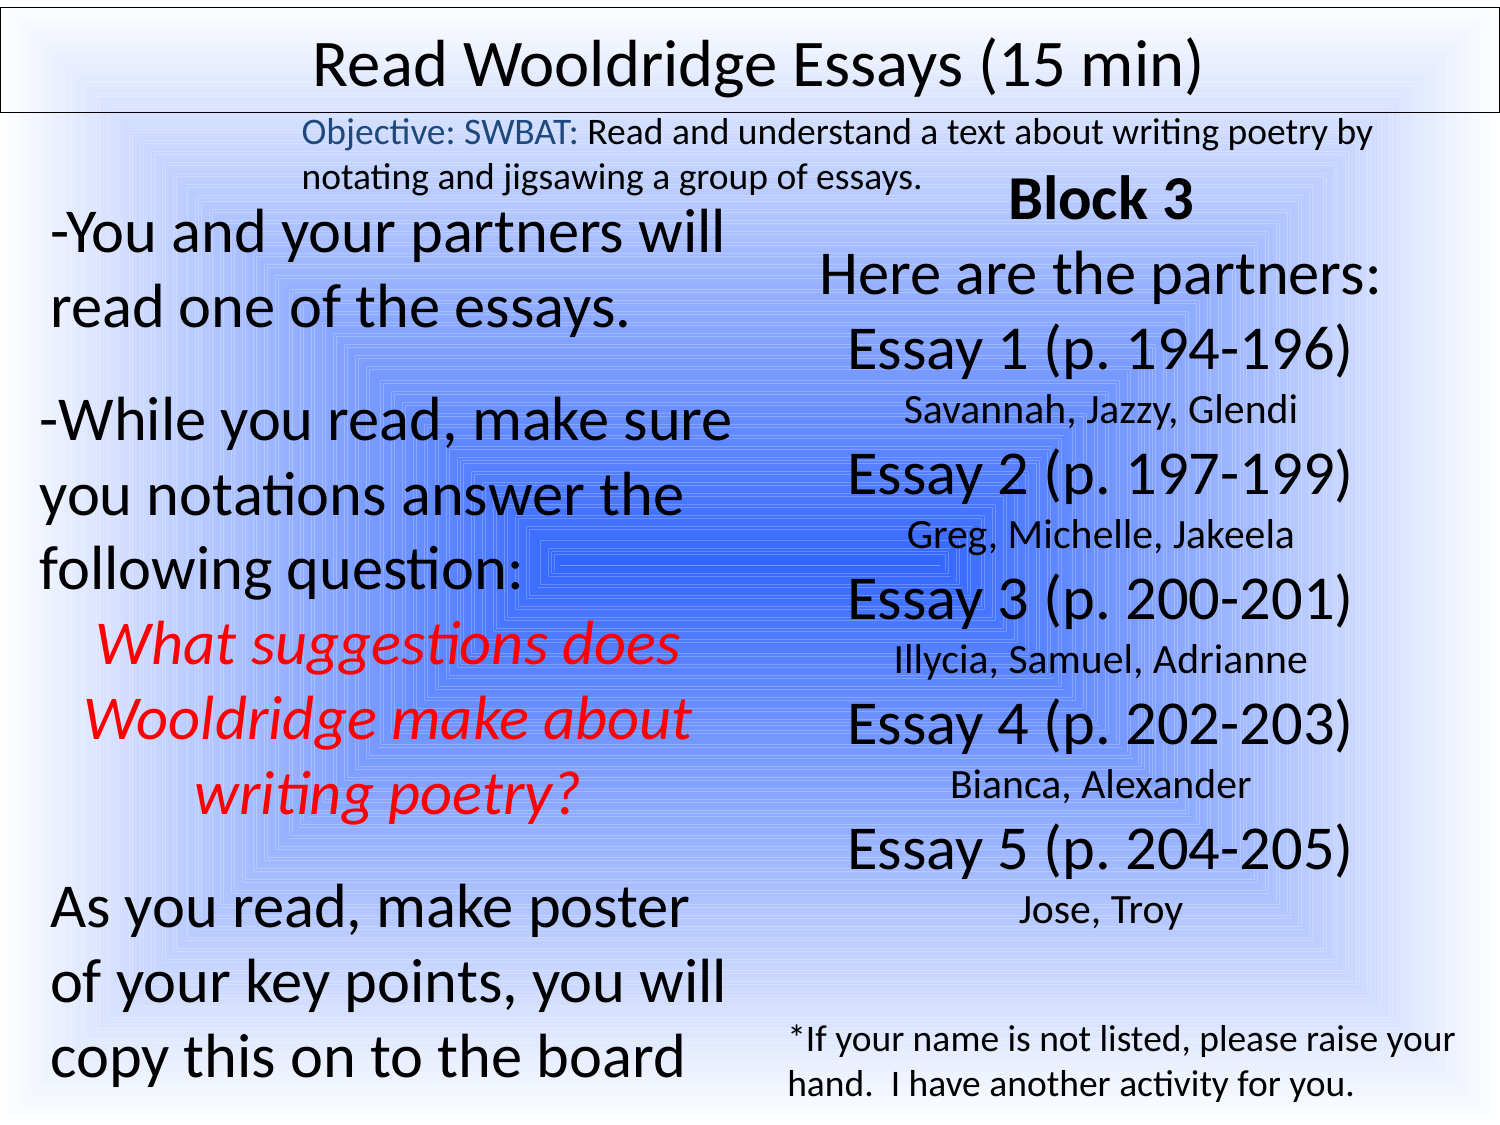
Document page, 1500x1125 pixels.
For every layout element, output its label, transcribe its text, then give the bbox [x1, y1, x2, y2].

text_box Block 3 Here are the partners: Essay 1 (p. 194-196) Savannah, Jazzy, Glendi Essay 2 (p. 197-199) Greg, Michelle, Jakeela Essay 3 (p. 200-201) Illycia, Samuel, Adrianne Essay 4 (p. 202-203) Bianca, Alexander Essay 5 (p. 204-205) Jose, Troy [737, 149, 1465, 940]
text_box -You and your partners will read one of the essays. [35, 182, 763, 348]
text_box -While you read, make sure you notations answer the following question: What suggestions does Wooldridge make about writing poetry? [24, 370, 753, 835]
text_box Objective: SWBAT: Read and understand a text about writing poetry by notating and jigsawing a group of essays. [108, 99, 1450, 182]
title Read Wooldridge Essays (15 min) [0, 7, 1500, 113]
text_box *If your name is not listed, please raise your hand. I have another activity for you. [772, 1006, 1500, 1112]
text_box As you read, make poster of your key points, you will copy this on to the board [35, 857, 763, 1098]
